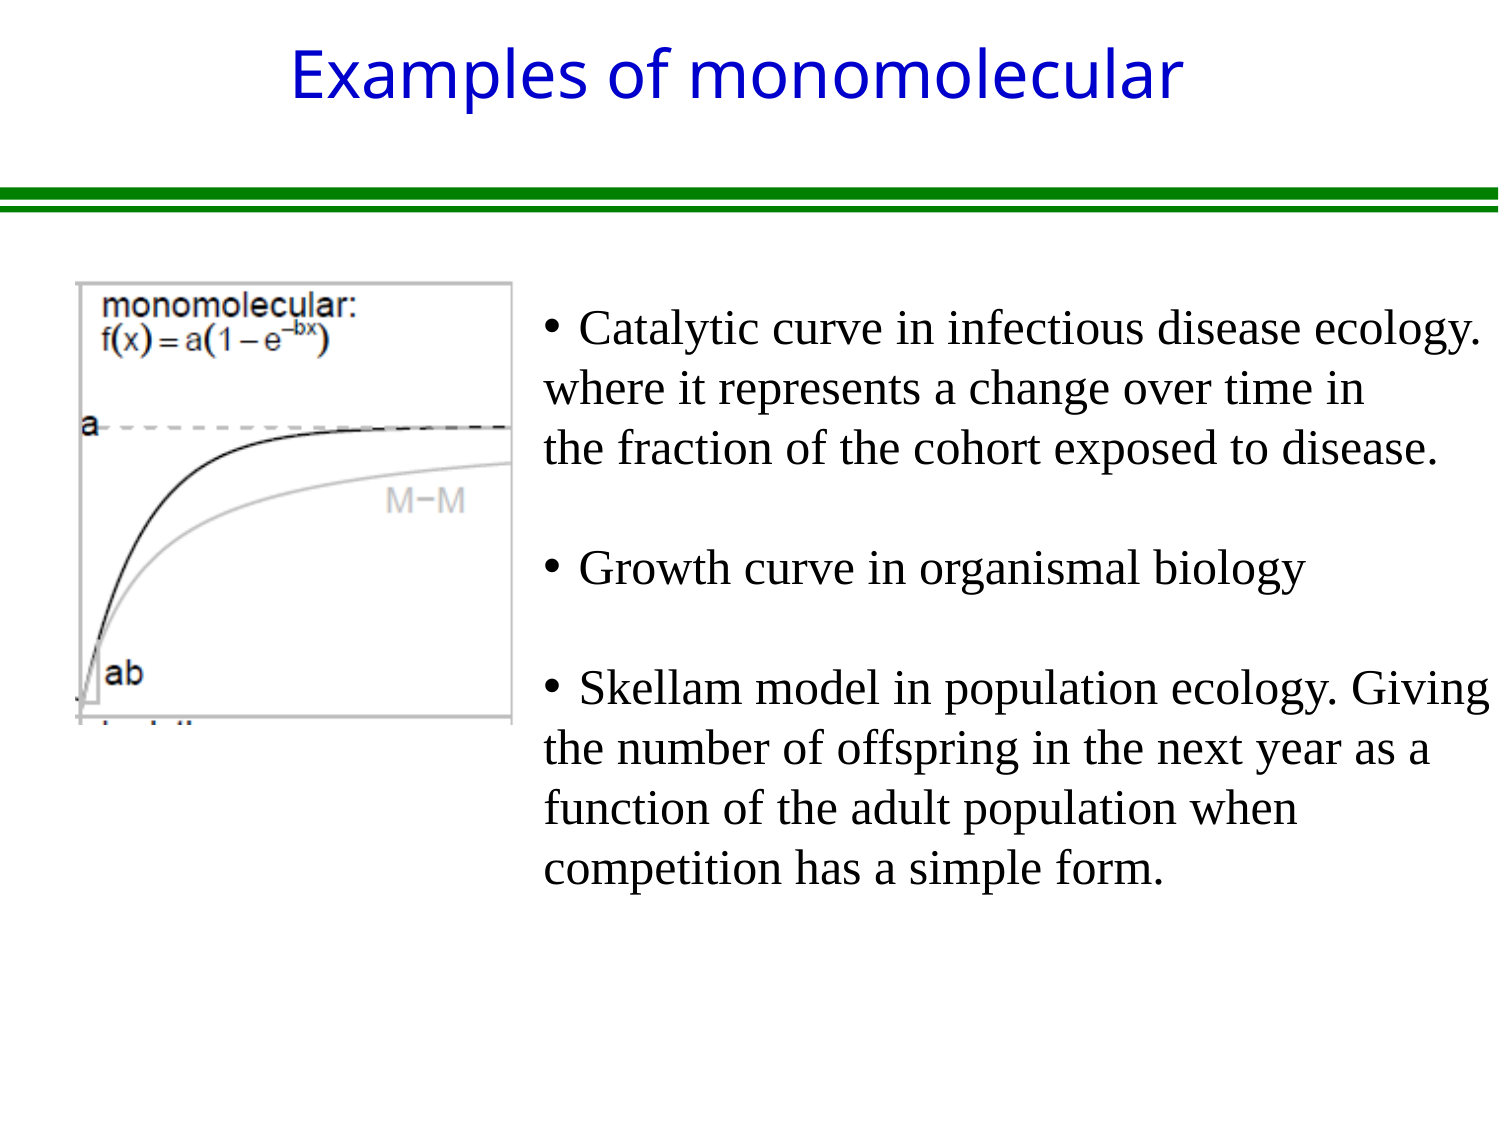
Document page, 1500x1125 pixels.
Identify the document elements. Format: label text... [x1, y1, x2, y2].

picture [74, 274, 524, 726]
text_box Catalytic curve in infectious disease ecology. where it represents a change over time in the fraction of the cohort exposed to disease. Growth curve in organismal biology Skellam model in population ecology. Giving the number of offspring in the next year as a function of the adult population when competition has a simple form. [528, 287, 1500, 903]
text_box Examples of monomolecular [99, 24, 1375, 213]
